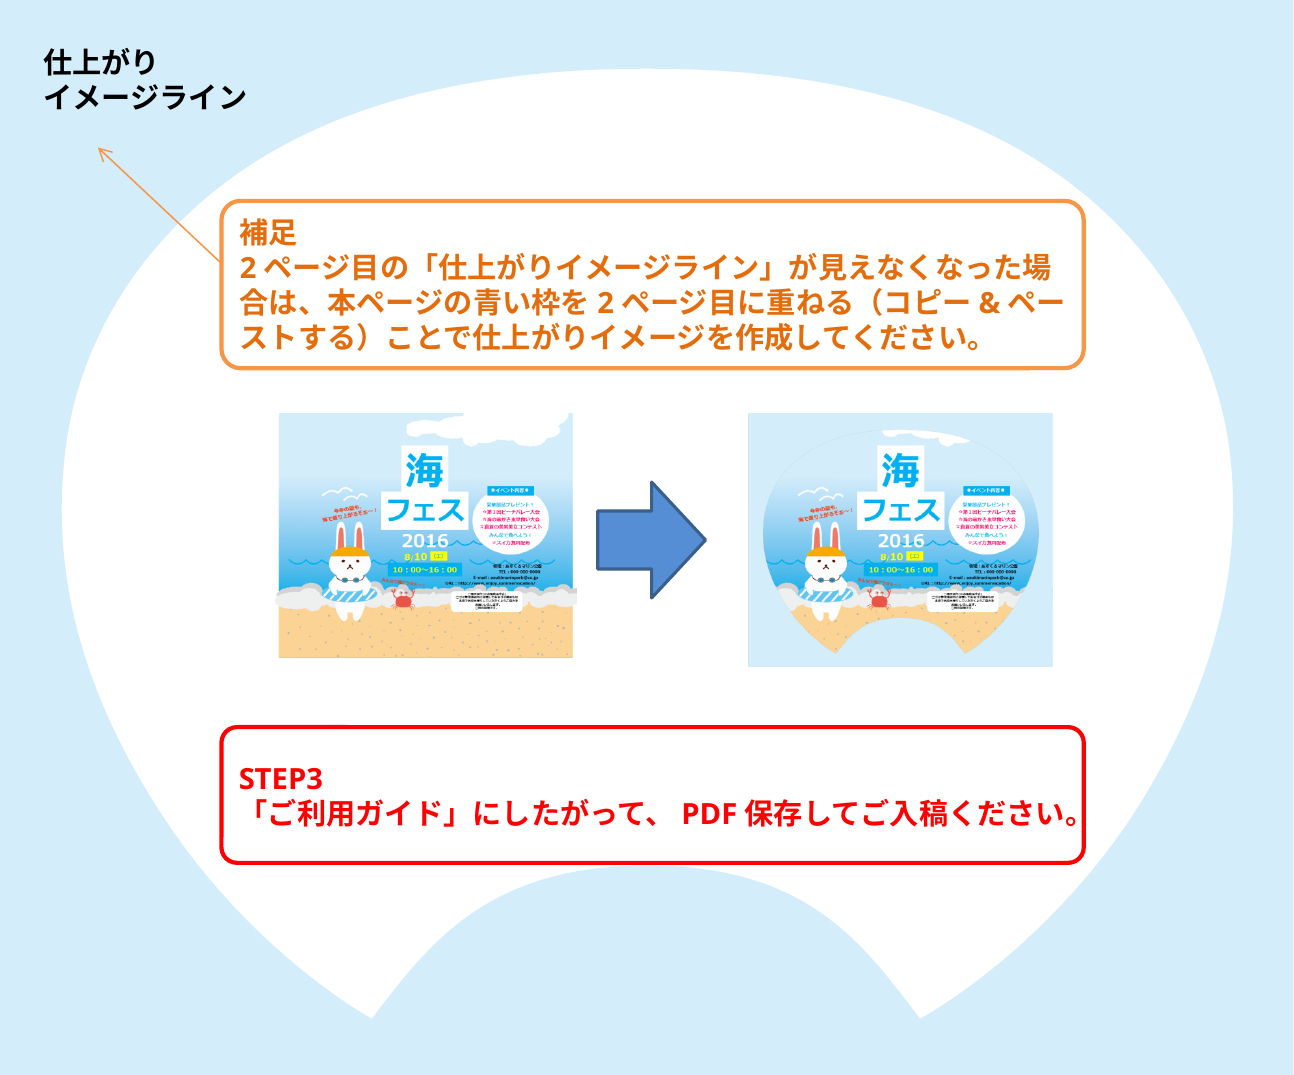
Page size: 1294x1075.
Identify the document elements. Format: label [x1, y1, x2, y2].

picture [0, 0, 1294, 1075]
text_box [97, 147, 222, 264]
